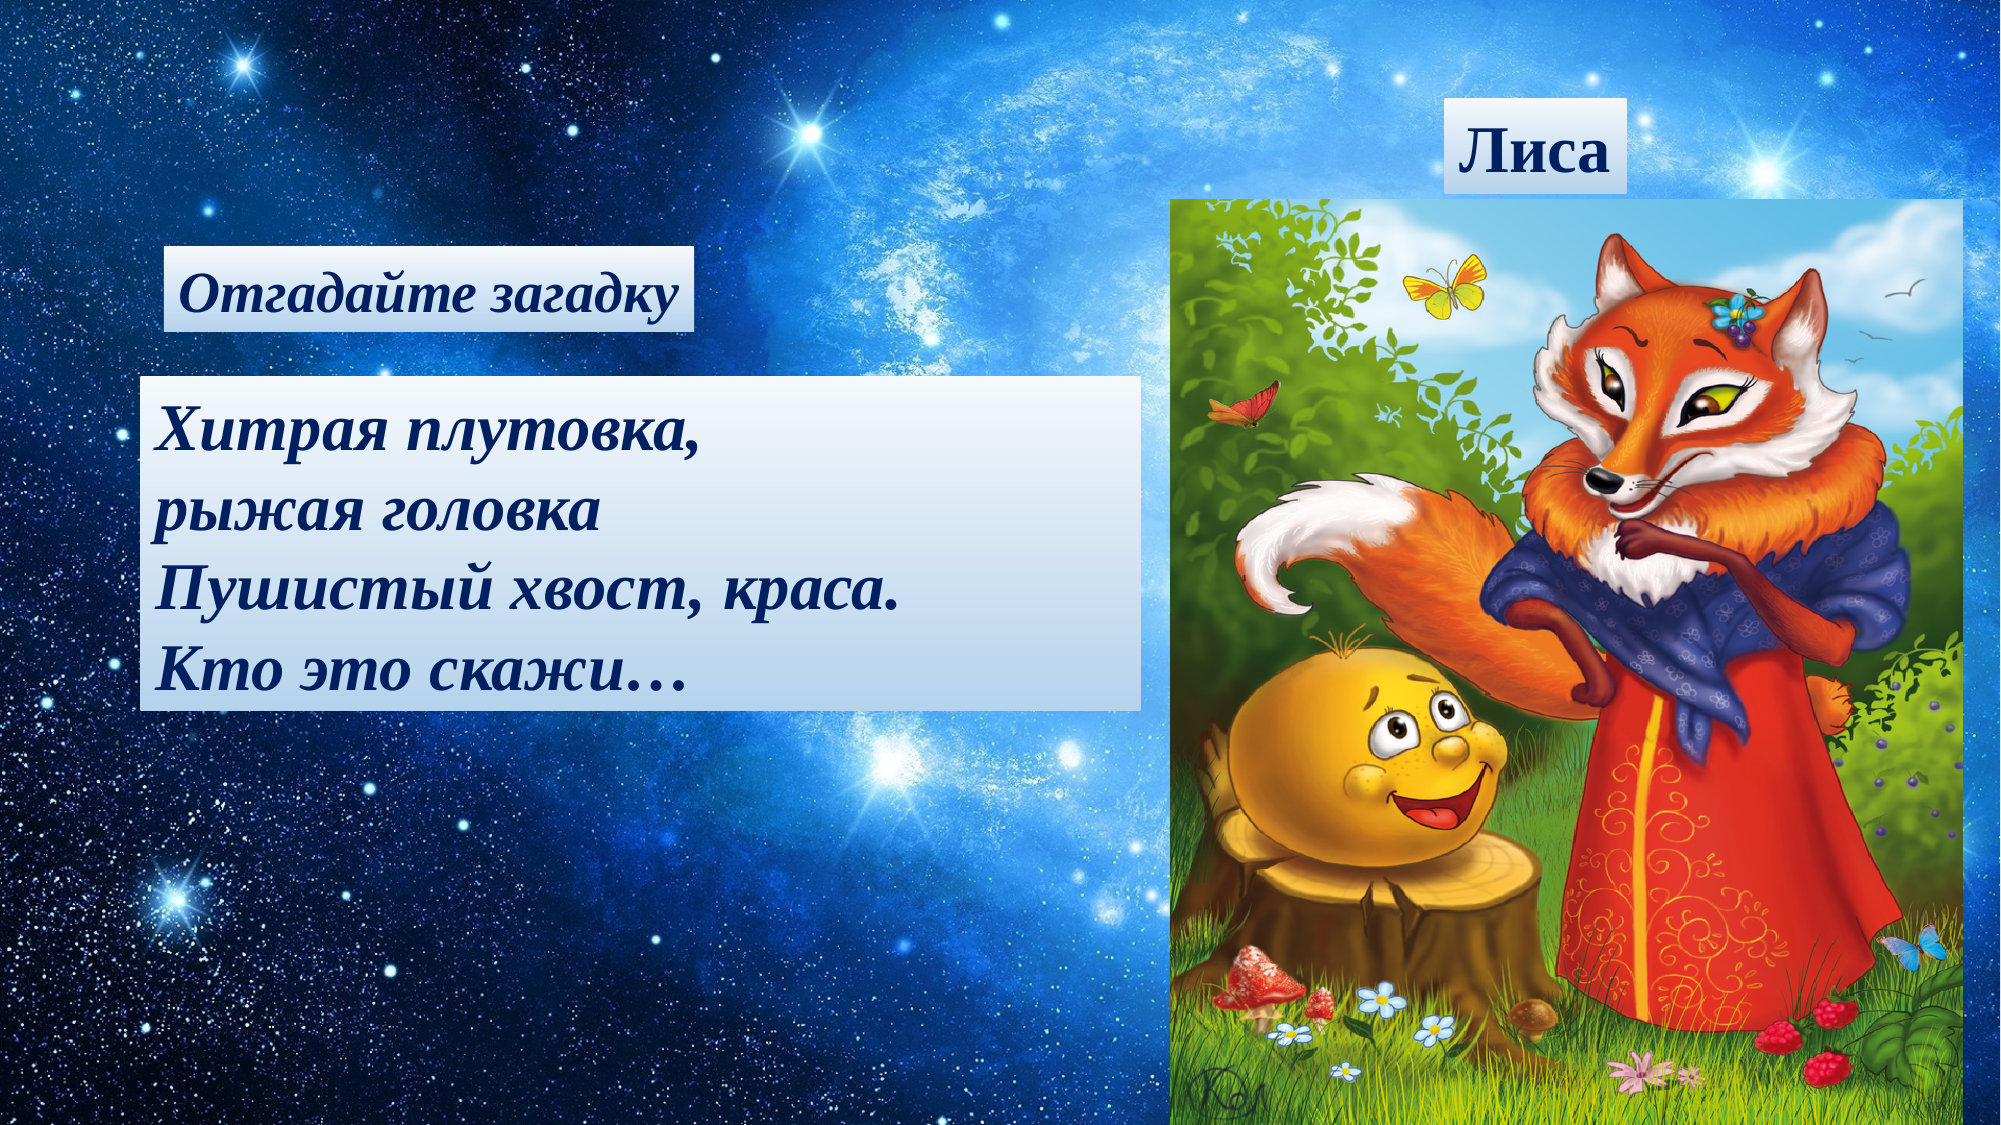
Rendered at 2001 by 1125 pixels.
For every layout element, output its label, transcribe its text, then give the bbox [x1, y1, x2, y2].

text_box Лиса [1444, 98, 1627, 194]
picture [0, 0, 2001, 1125]
text_box Хитрая плутовка, рыжая головка Пушистый хвост, краса. Кто это скажи… [140, 376, 1141, 711]
text_box Отгадайте загадку [163, 246, 695, 332]
